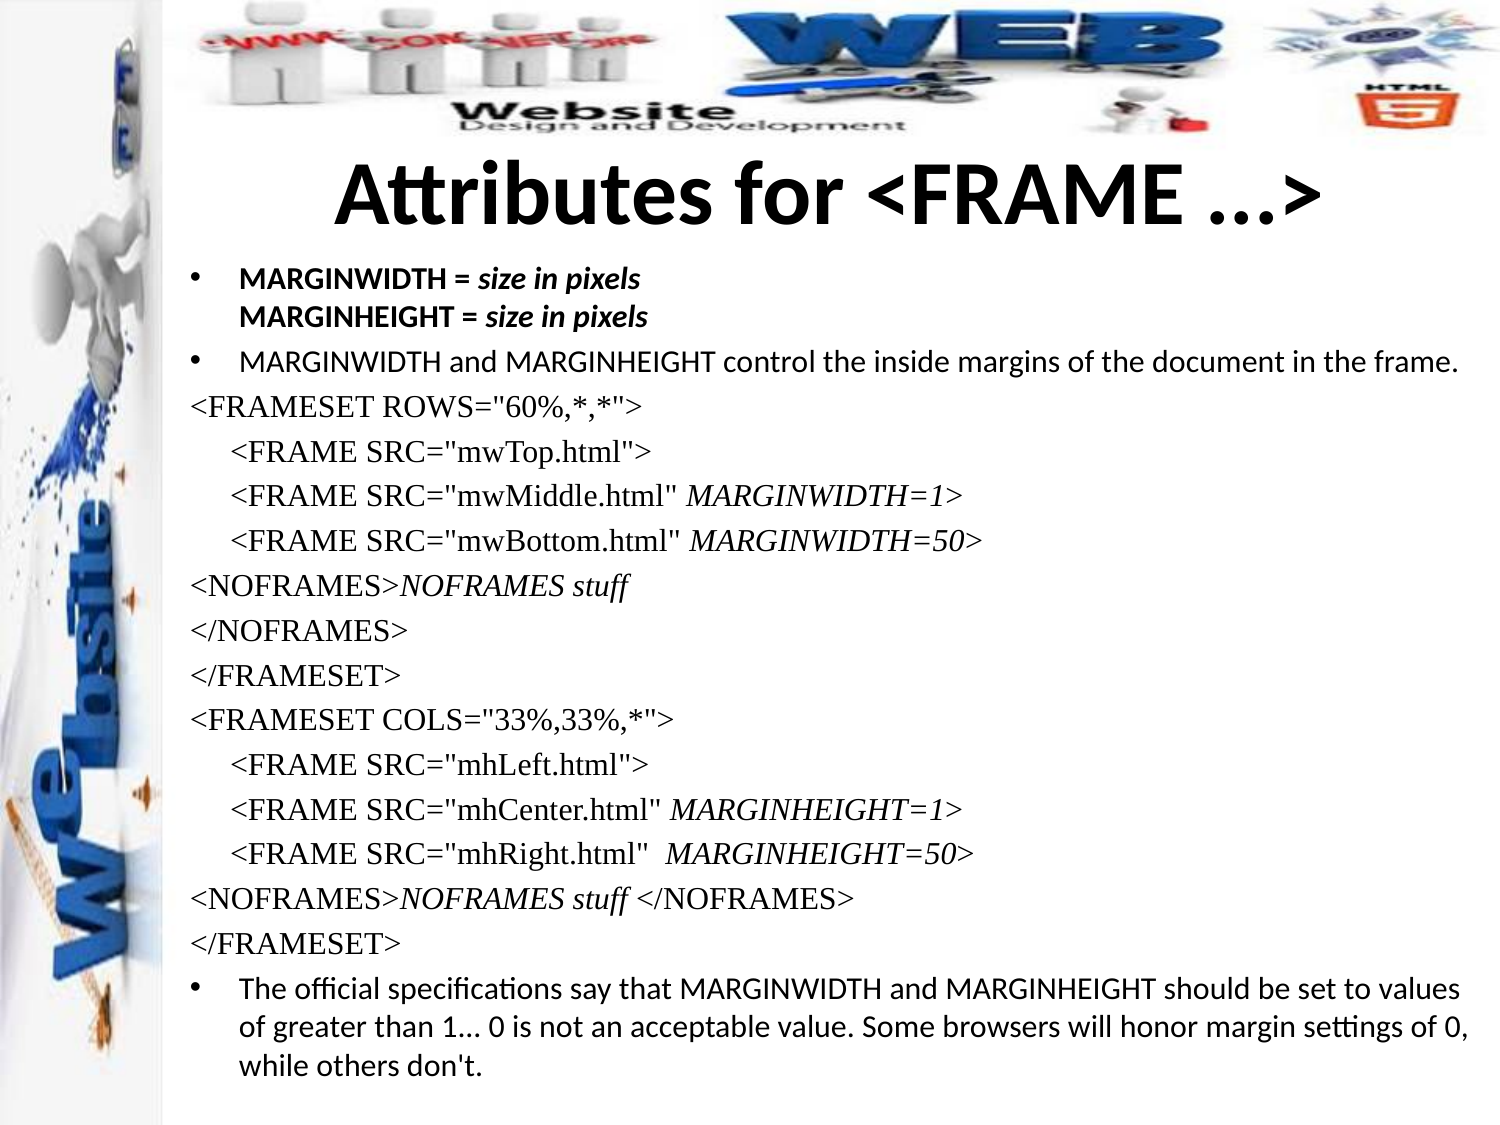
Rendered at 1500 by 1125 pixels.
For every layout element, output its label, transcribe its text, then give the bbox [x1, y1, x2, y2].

picture [0, 0, 1500, 1125]
title Attributes for <FRAME ...> [162, 112, 1498, 263]
list MARGINWIDTH = size in pixels MARGINHEIGHT = size in pixels MARGINWIDTH and MARGINHEIGHT control the inside margins of the document in the frame. <FRAMESET ROWS="60%,*,*"> <FRAME SRC="mwTop.html"> <FRAME SRC="mwMiddle.html" MARGINWIDTH=1> <FRAME SRC="mwBottom.html" MARGINWIDTH=50> <NOFRAMES>NOFRAMES stuff </NOFRAMES> </FRAMESET> <FRAMESET COLS="33%,33%,*"> <FRAME SRC="mhLeft.html"> <FRAME SRC="mhCenter.html" MARGINHEIGHT=1> <FRAME SRC="mhRight.html" MARGINHEIGHT=50> <NOFRAMES>NOFRAMES stuff </NOFRAMES> </FRAMESET> The official specifications say that MARGINWIDTH and MARGINHEIGHT should be set to values of greater than 1... 0 is not an acceptable value. Some browsers will honor margin settings of 0, while others don't. [174, 249, 1499, 1125]
